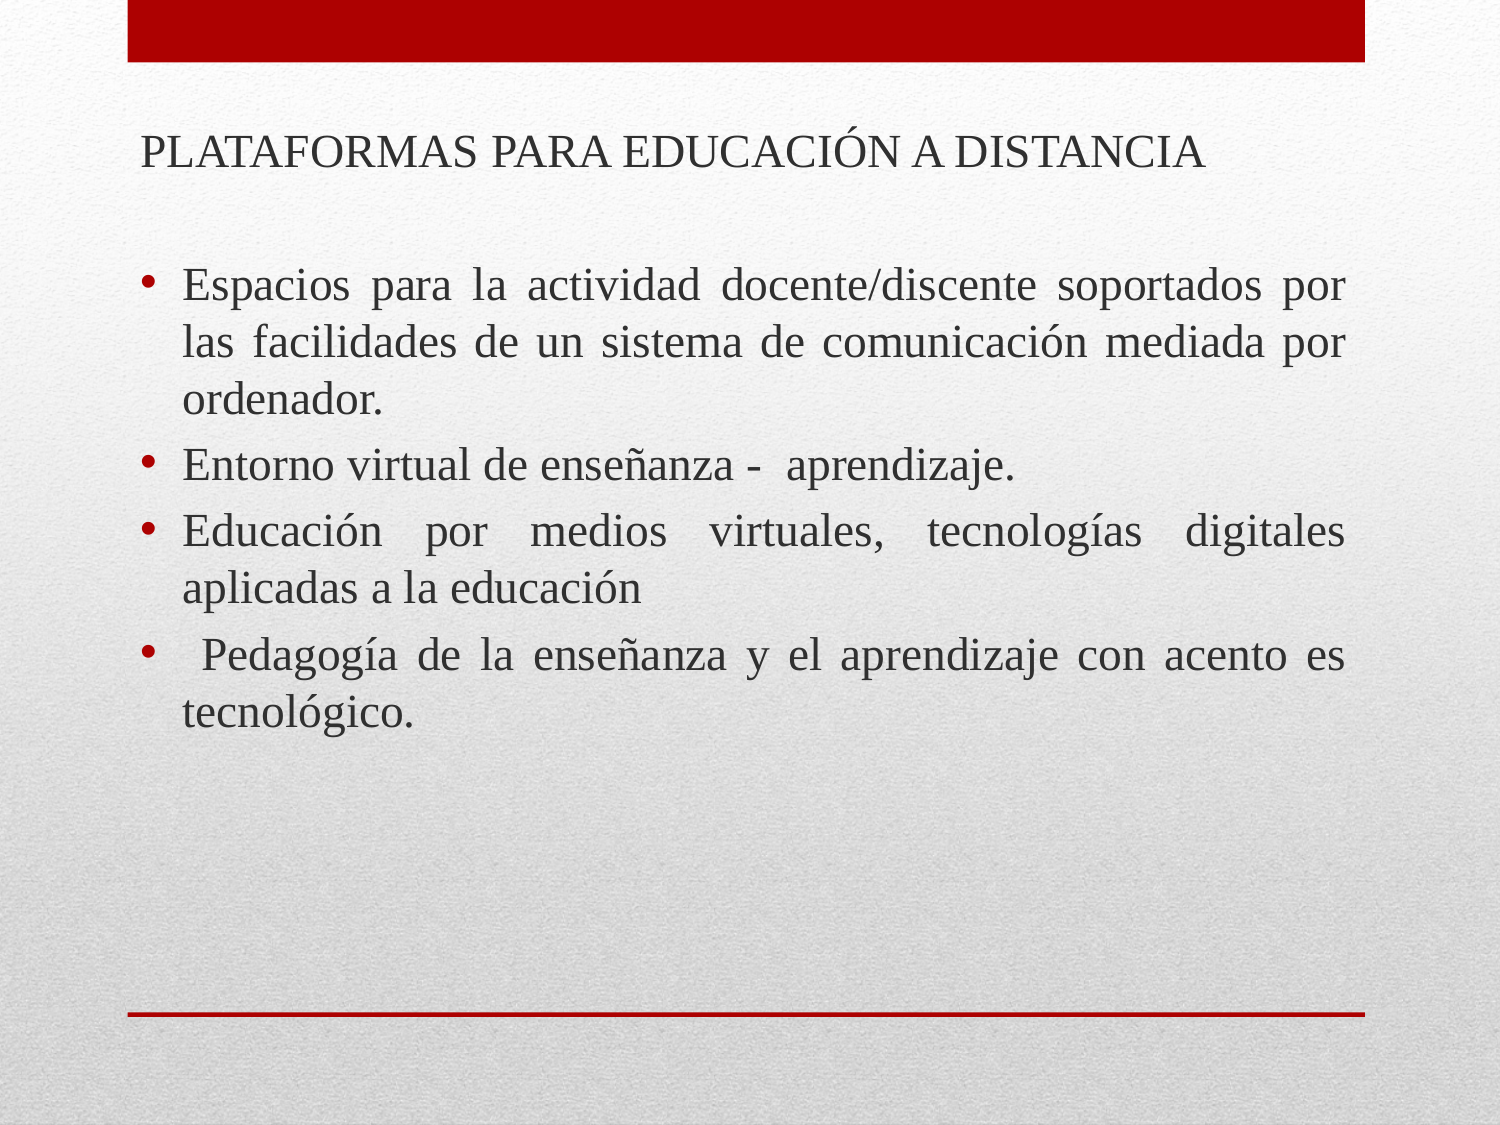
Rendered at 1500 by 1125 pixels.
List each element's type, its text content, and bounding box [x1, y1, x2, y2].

list PLATAFORMAS PARA EDUCACIÓN A DISTANCIA Espacios para la actividad docente/discente soportados por las facilidades de un sistema de comunicación mediada por ordenador. Entorno virtual de enseñanza - aprendizaje. Educación por medios virtuales, tecnologías digitales aplicadas a la educación Pedagogía de la enseñanza y el aprendizaje con acento es tecnológico. [125, 112, 1363, 750]
